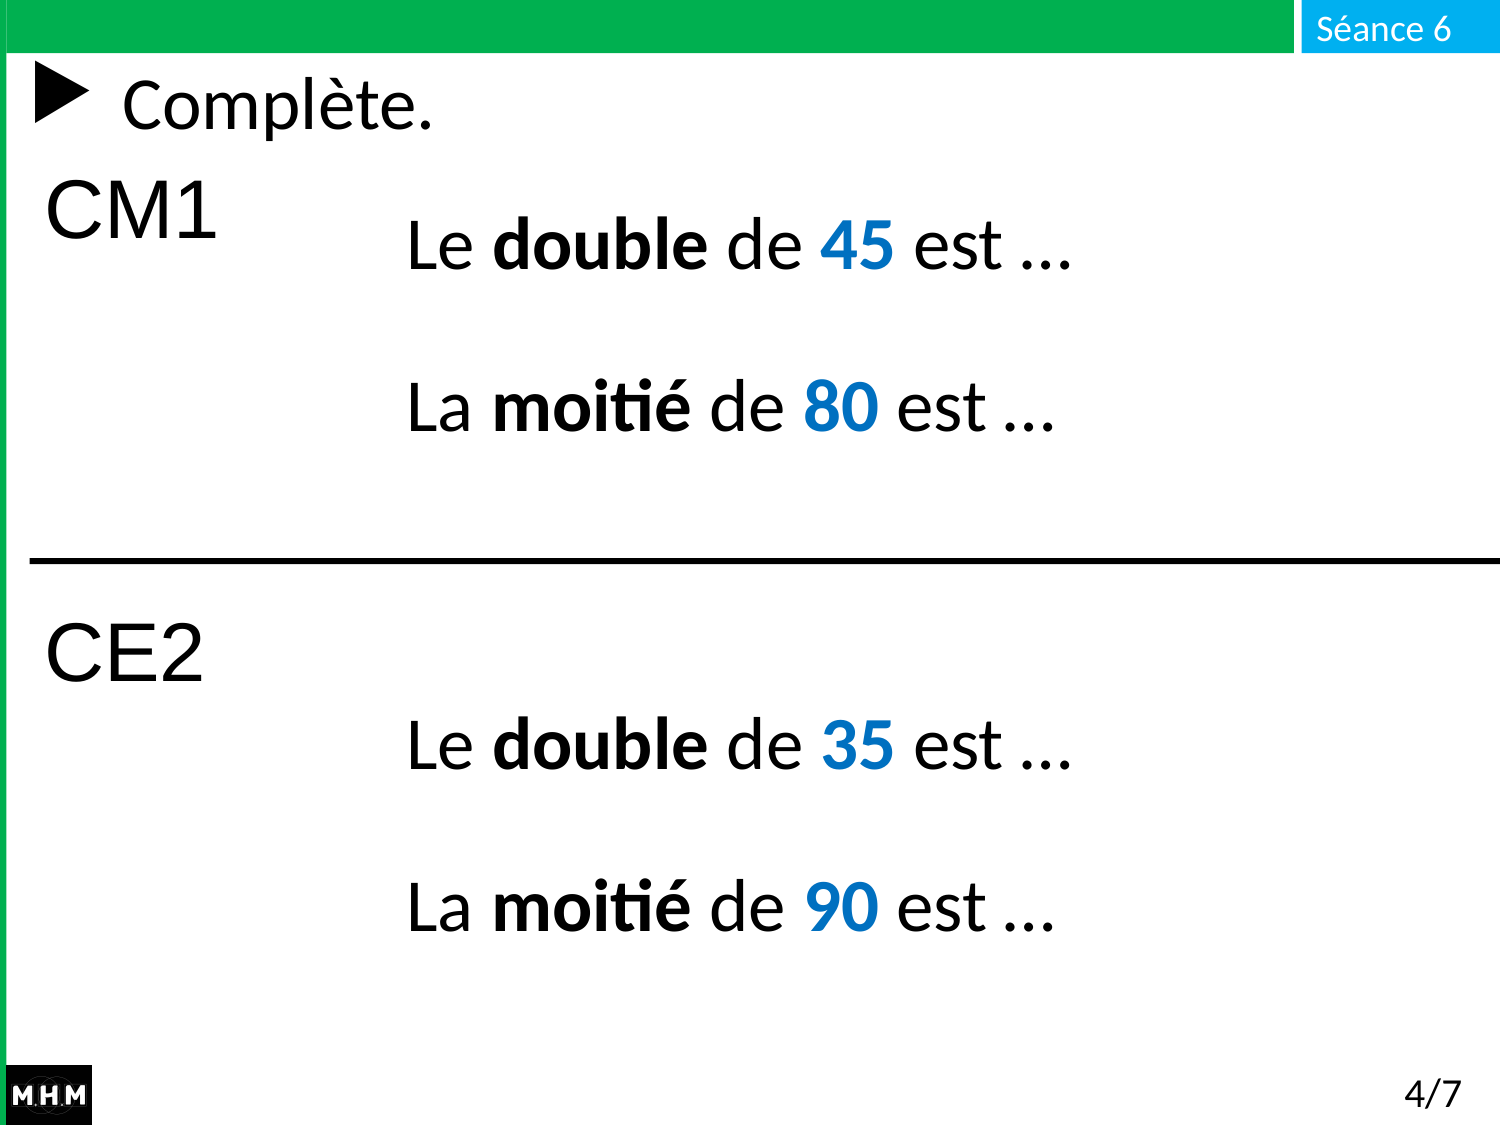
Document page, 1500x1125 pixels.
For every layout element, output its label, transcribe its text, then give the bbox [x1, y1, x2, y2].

title Complète. [13, 58, 1397, 154]
text_box CM1 [29, 147, 1004, 256]
picture [6, 1065, 92, 1125]
text_box 4/7 [1389, 1064, 1500, 1125]
text_box Le double de 45 est … La moitié de 80 est … [391, 180, 1128, 473]
text_box Le double de 35 est … La moitié de 90 est … [391, 679, 1128, 972]
text_box CE2 [29, 590, 1004, 699]
